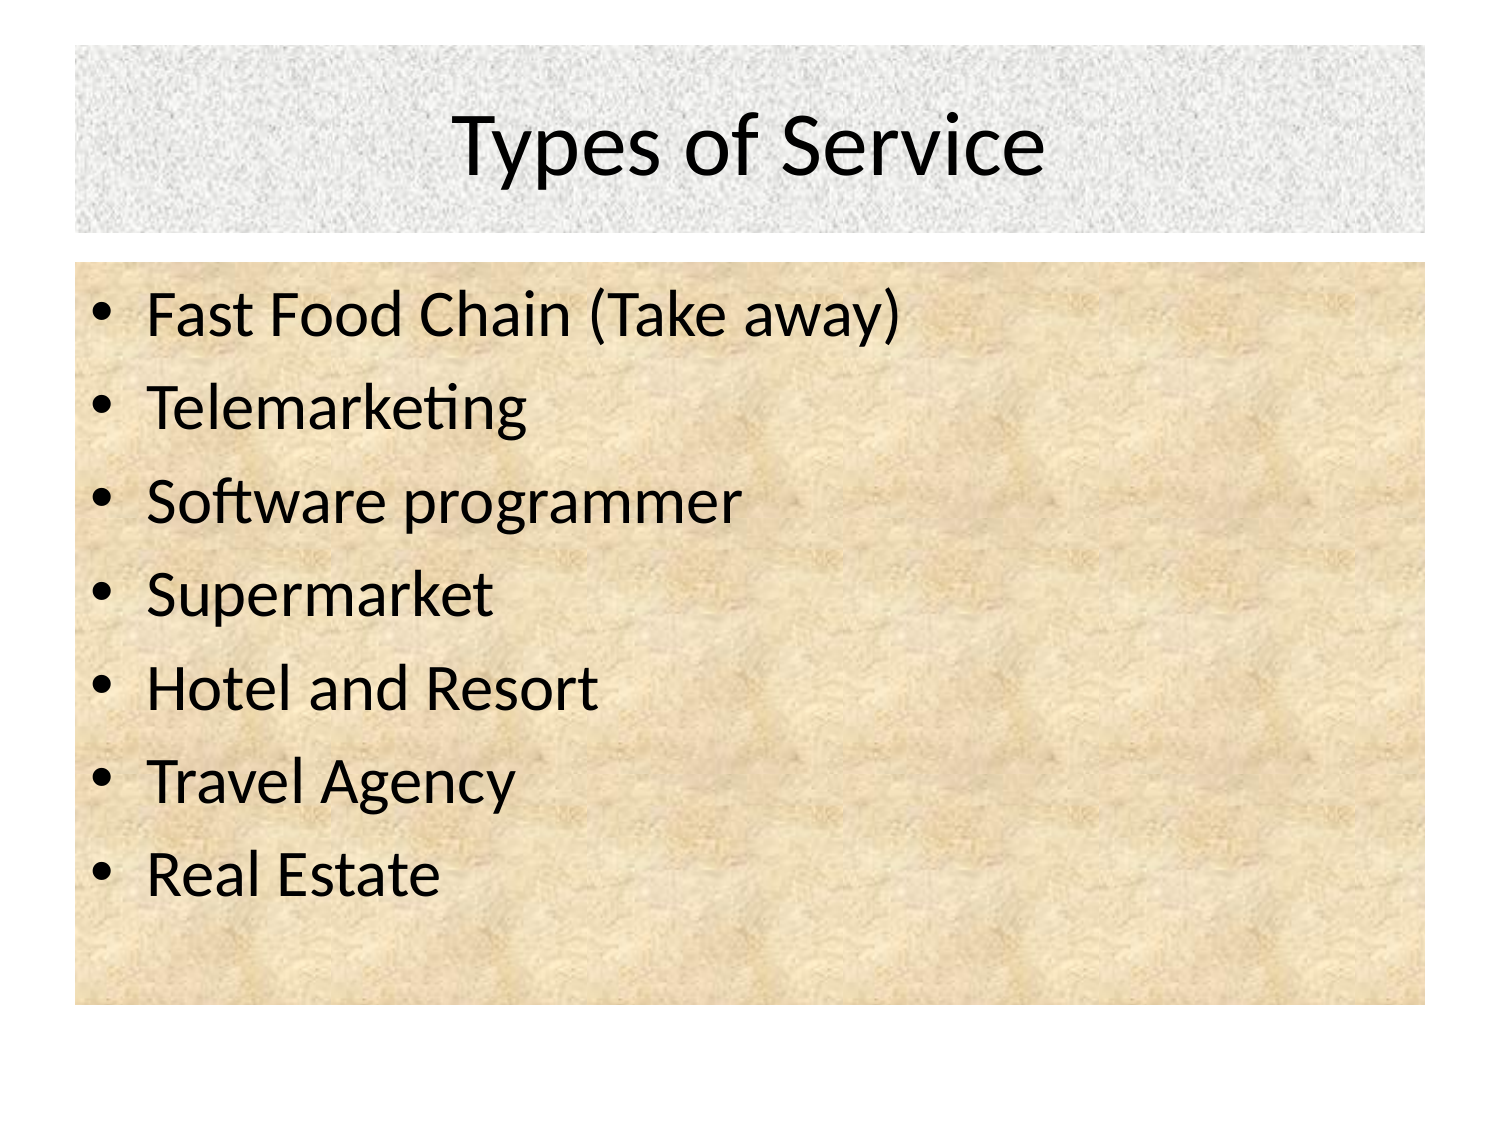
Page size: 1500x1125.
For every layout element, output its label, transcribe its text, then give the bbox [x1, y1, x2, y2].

title Types of Service [75, 45, 1425, 233]
list Fast Food Chain (Take away) Telemarketing Software programmer Supermarket Hotel and Resort Travel Agency Real Estate [75, 262, 1425, 1005]
